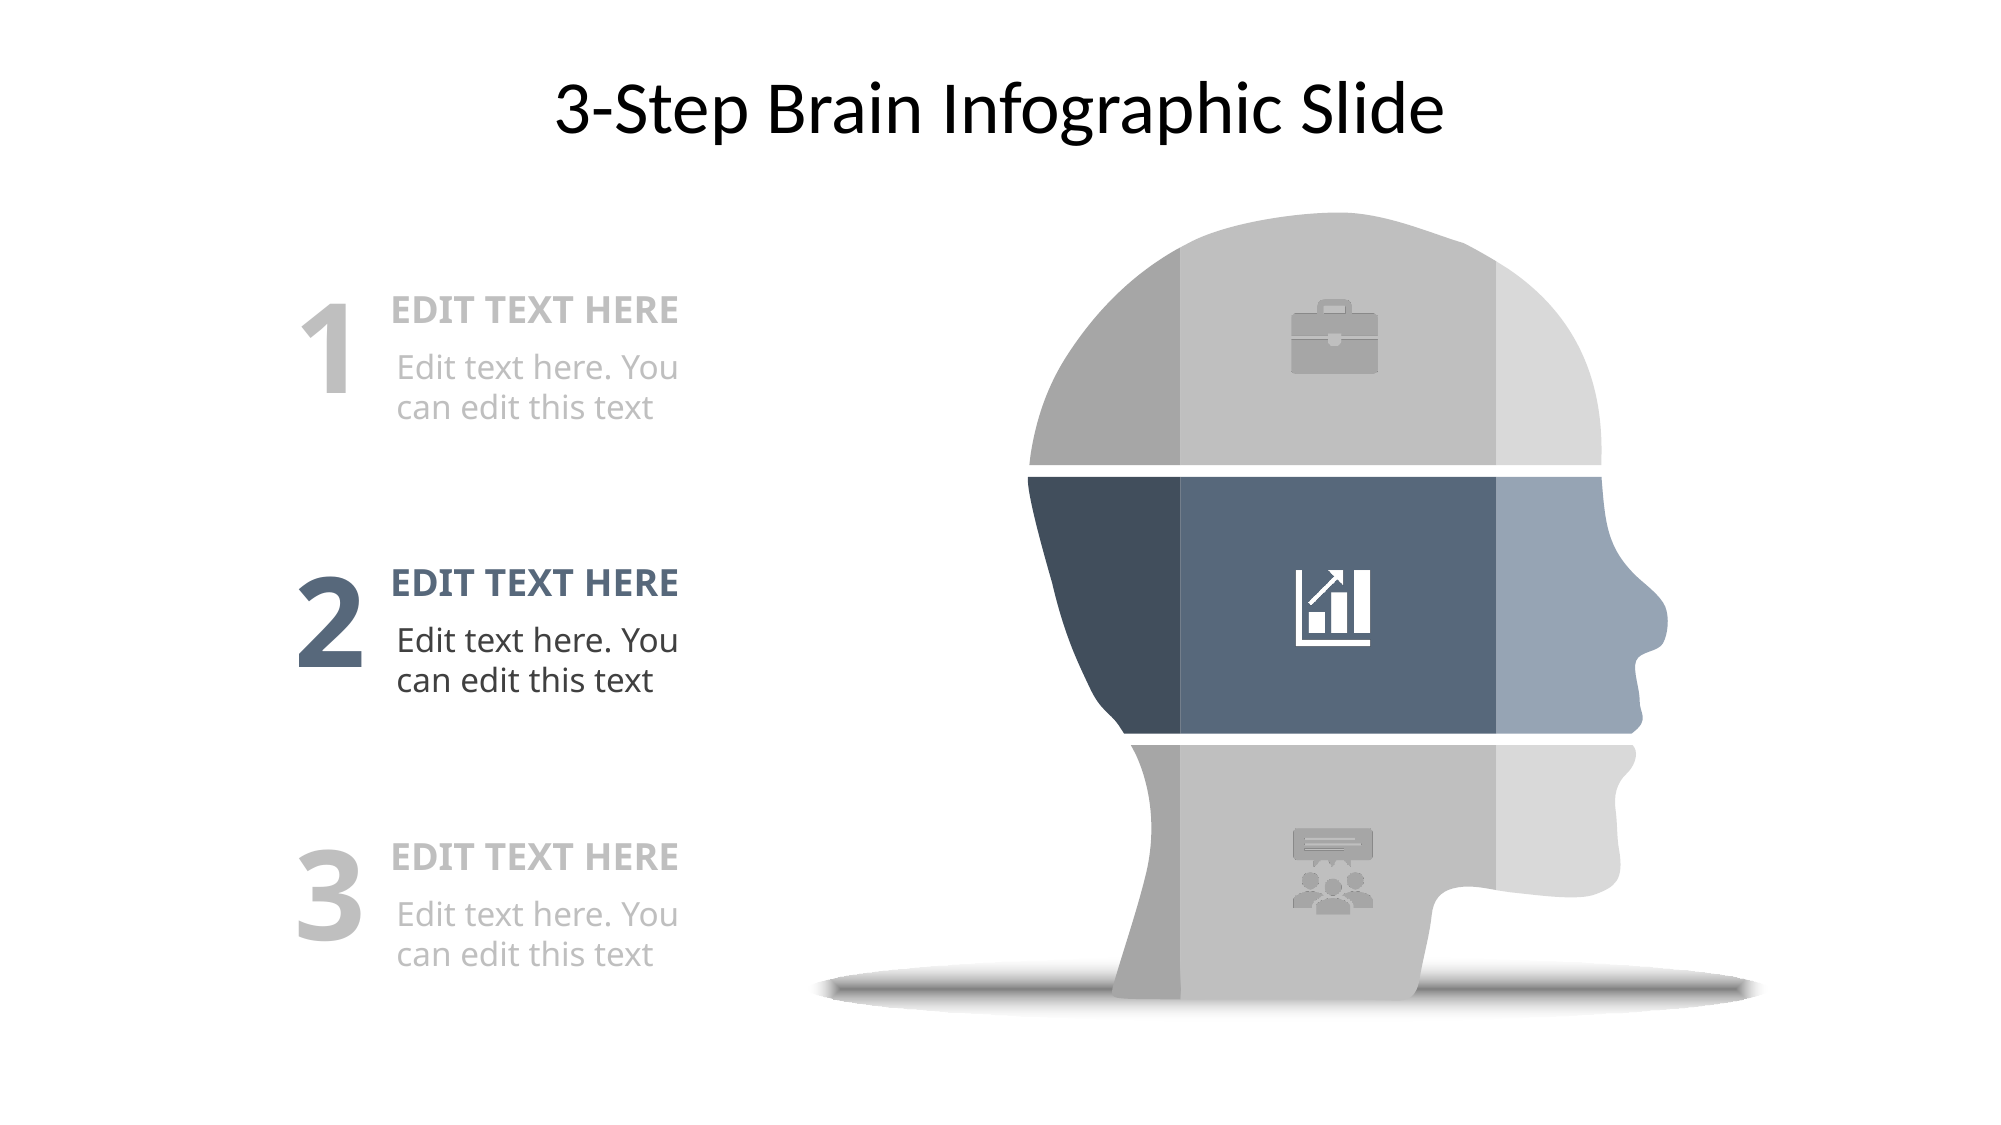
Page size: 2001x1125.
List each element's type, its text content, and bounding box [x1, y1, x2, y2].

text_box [272, 261, 713, 435]
picture [1280, 556, 1384, 660]
text_box [807, 957, 1769, 1022]
text_box [1110, 744, 1179, 1001]
text_box [1180, 476, 1497, 735]
text_box [1026, 475, 1182, 735]
text_box 3-Step Brain Infographic Slide [99, 45, 1900, 162]
text_box [1495, 475, 1669, 735]
text_box [1179, 211, 1498, 467]
text_box [1498, 744, 1638, 899]
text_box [272, 808, 713, 982]
text_box [1179, 744, 1498, 1002]
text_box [272, 534, 713, 709]
text_box [1028, 246, 1179, 467]
text_box [1498, 261, 1603, 467]
picture [1280, 287, 1384, 391]
picture [1280, 819, 1384, 923]
